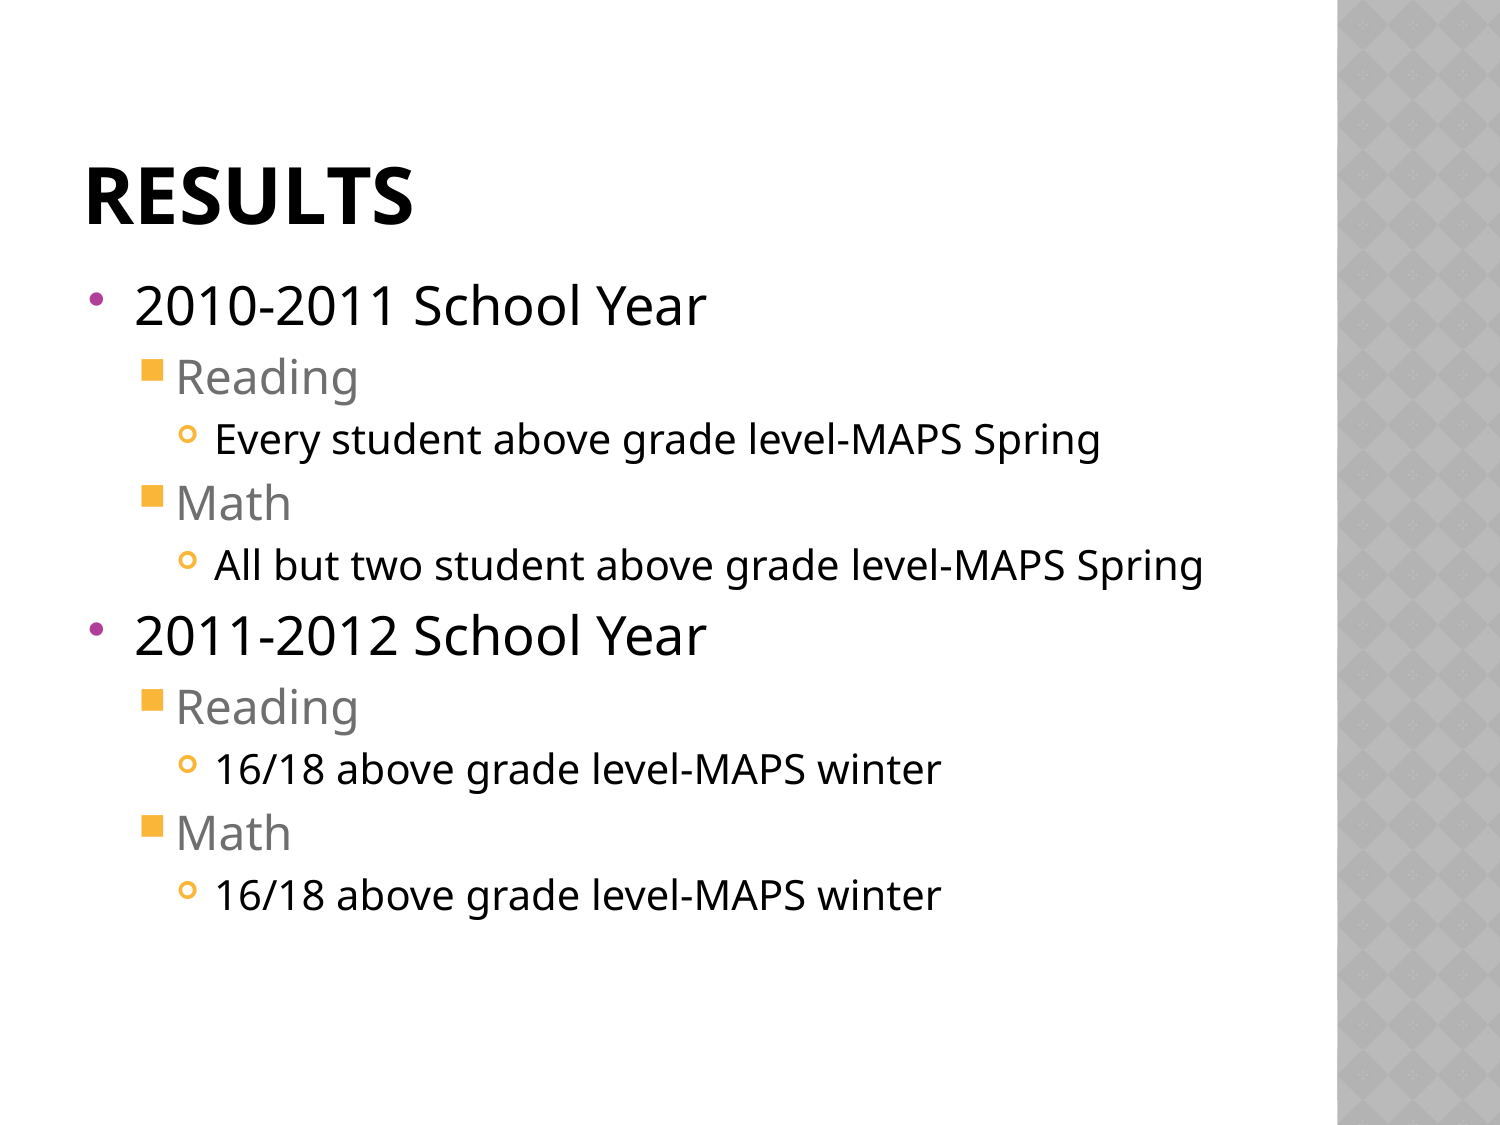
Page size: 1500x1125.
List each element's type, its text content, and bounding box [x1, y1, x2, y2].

title Results [75, 52, 1263, 240]
list 2010-2011 School Year Reading Every student above grade level-MAPS Spring Math All but two student above grade level-MAPS Spring 2011-2012 School Year Reading 16/18 above grade level-MAPS winter Math 16/18 above grade level-MAPS winter [75, 264, 1263, 1059]
